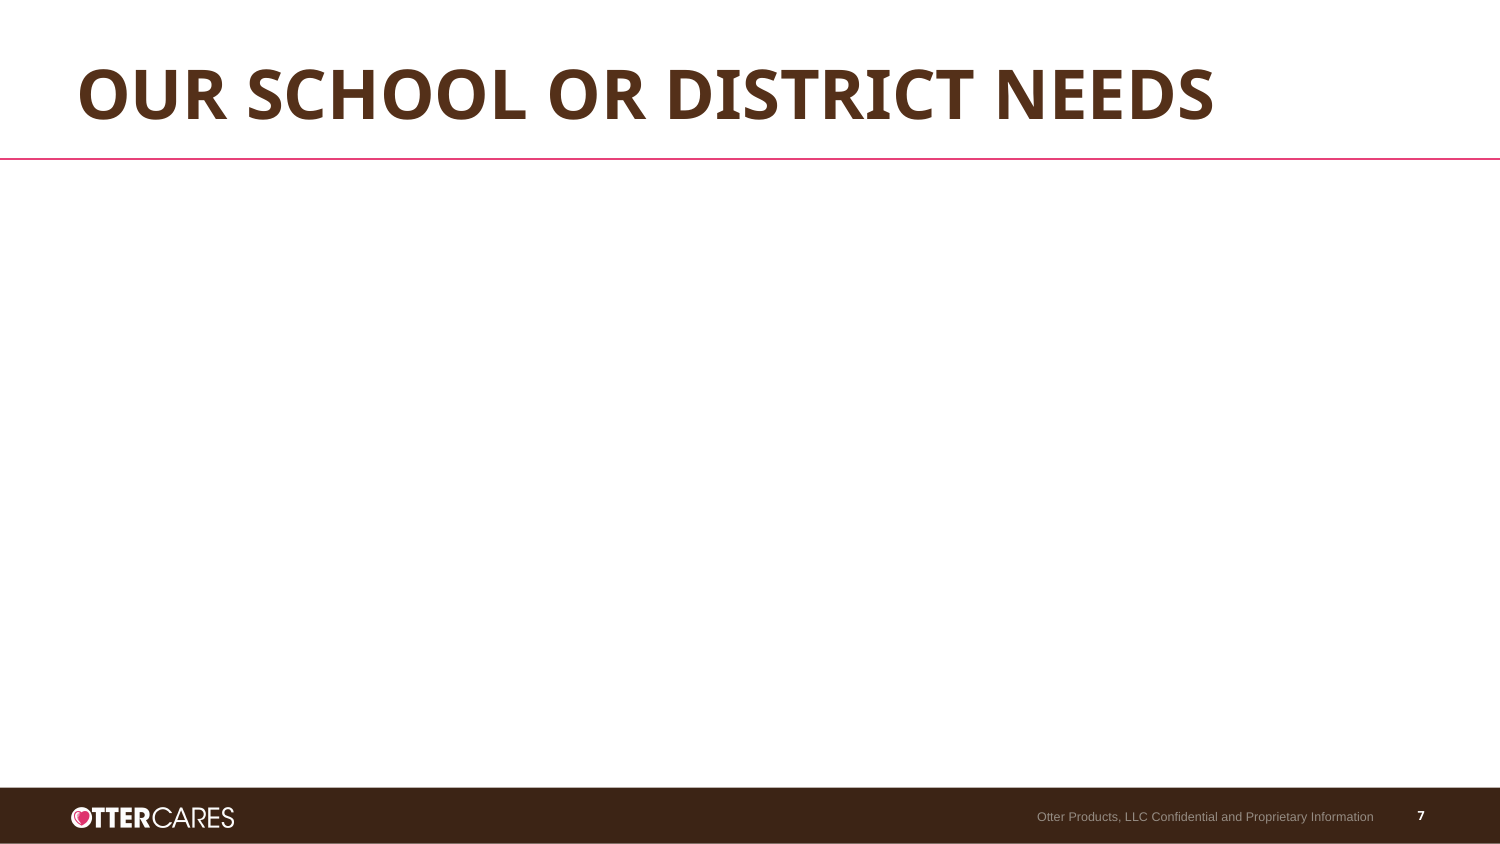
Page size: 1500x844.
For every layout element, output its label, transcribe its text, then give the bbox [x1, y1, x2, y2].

slide_number ‹#› [1378, 794, 1425, 840]
footer Otter Products, LLC Confidential and Proprietary Information [871, 794, 1378, 840]
picture [71, 807, 234, 828]
title OUR SCHOOL OR DISTRICT NEEDS [76, 38, 1425, 146]
